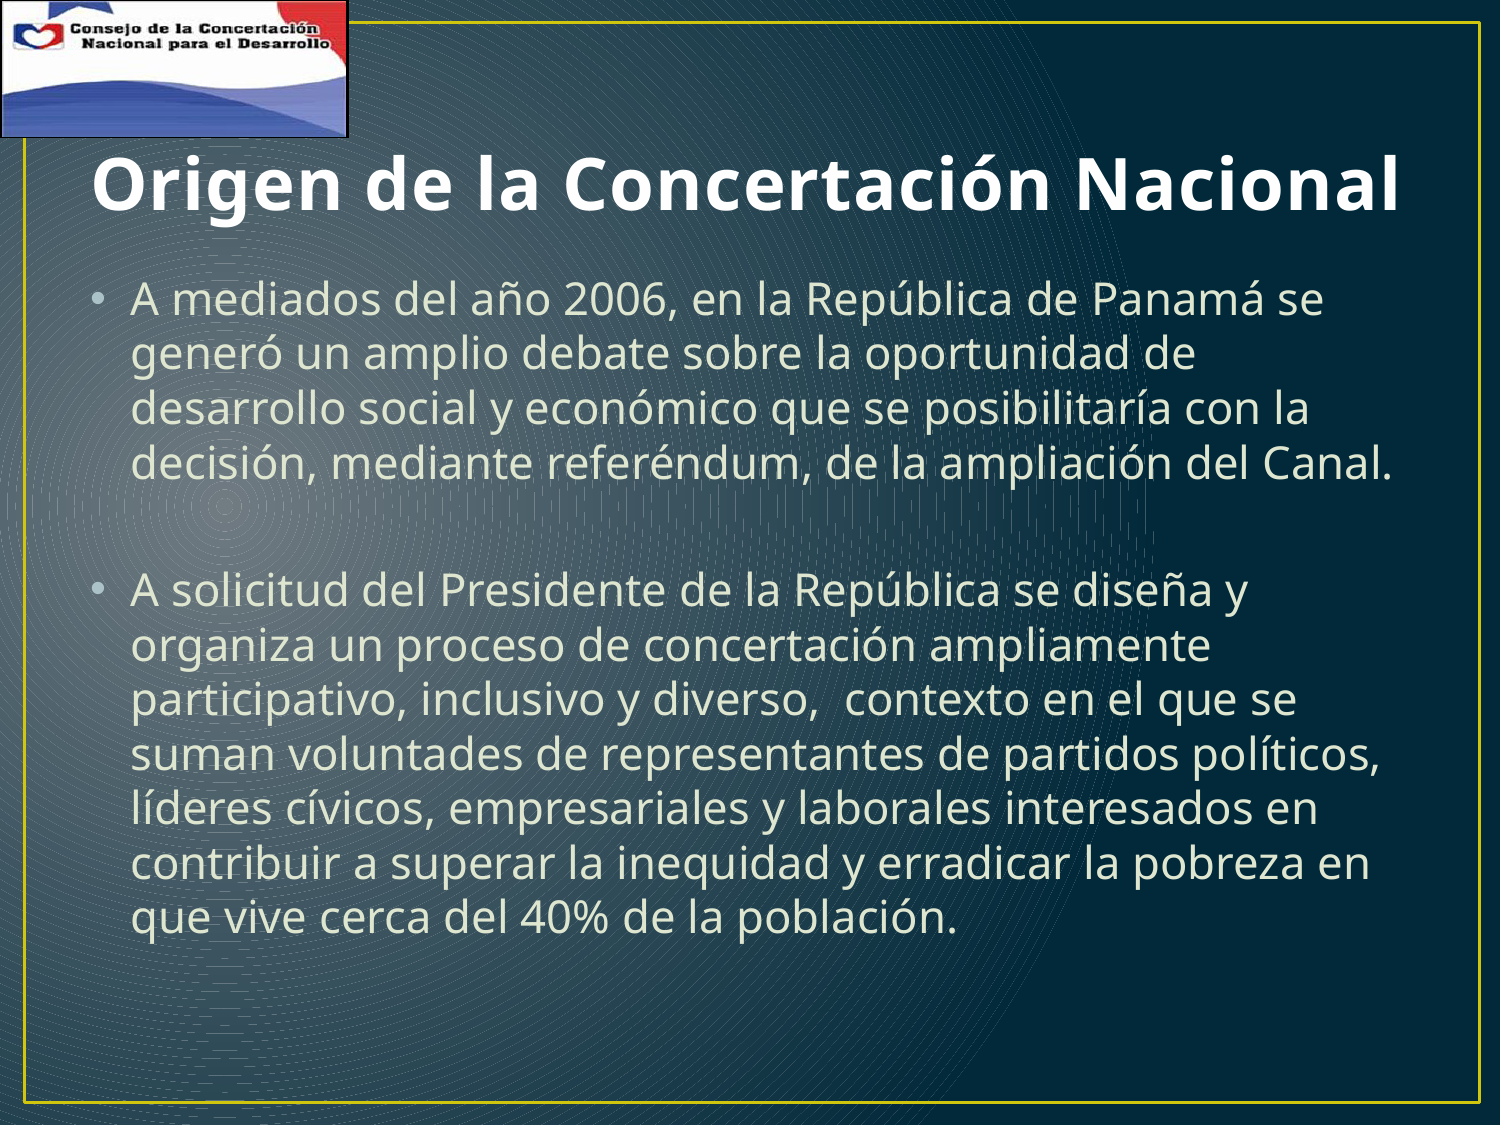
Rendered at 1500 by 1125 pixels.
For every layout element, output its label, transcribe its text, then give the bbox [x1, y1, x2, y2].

picture [0, 0, 349, 138]
list A mediados del año 2006, en la República de Panamá se generó un amplio debate sobre la oportunidad de desarrollo social y económico que se posibilitaría con la decisión, mediante referéndum, de la ampliación del Canal. A solicitud del Presidente de la República se diseña y organiza un proceso de concertación ampliamente participativo, inclusivo y diverso, contexto en el que se suman voluntades de representantes de partidos políticos, líderes cívicos, empresariales y laborales interesados en contribuir a superar la inequidad y erradicar la pobreza en que vive cerca del 40% de la población. [75, 262, 1425, 1005]
title Origen de la Concertación Nacional [75, 45, 1425, 233]
